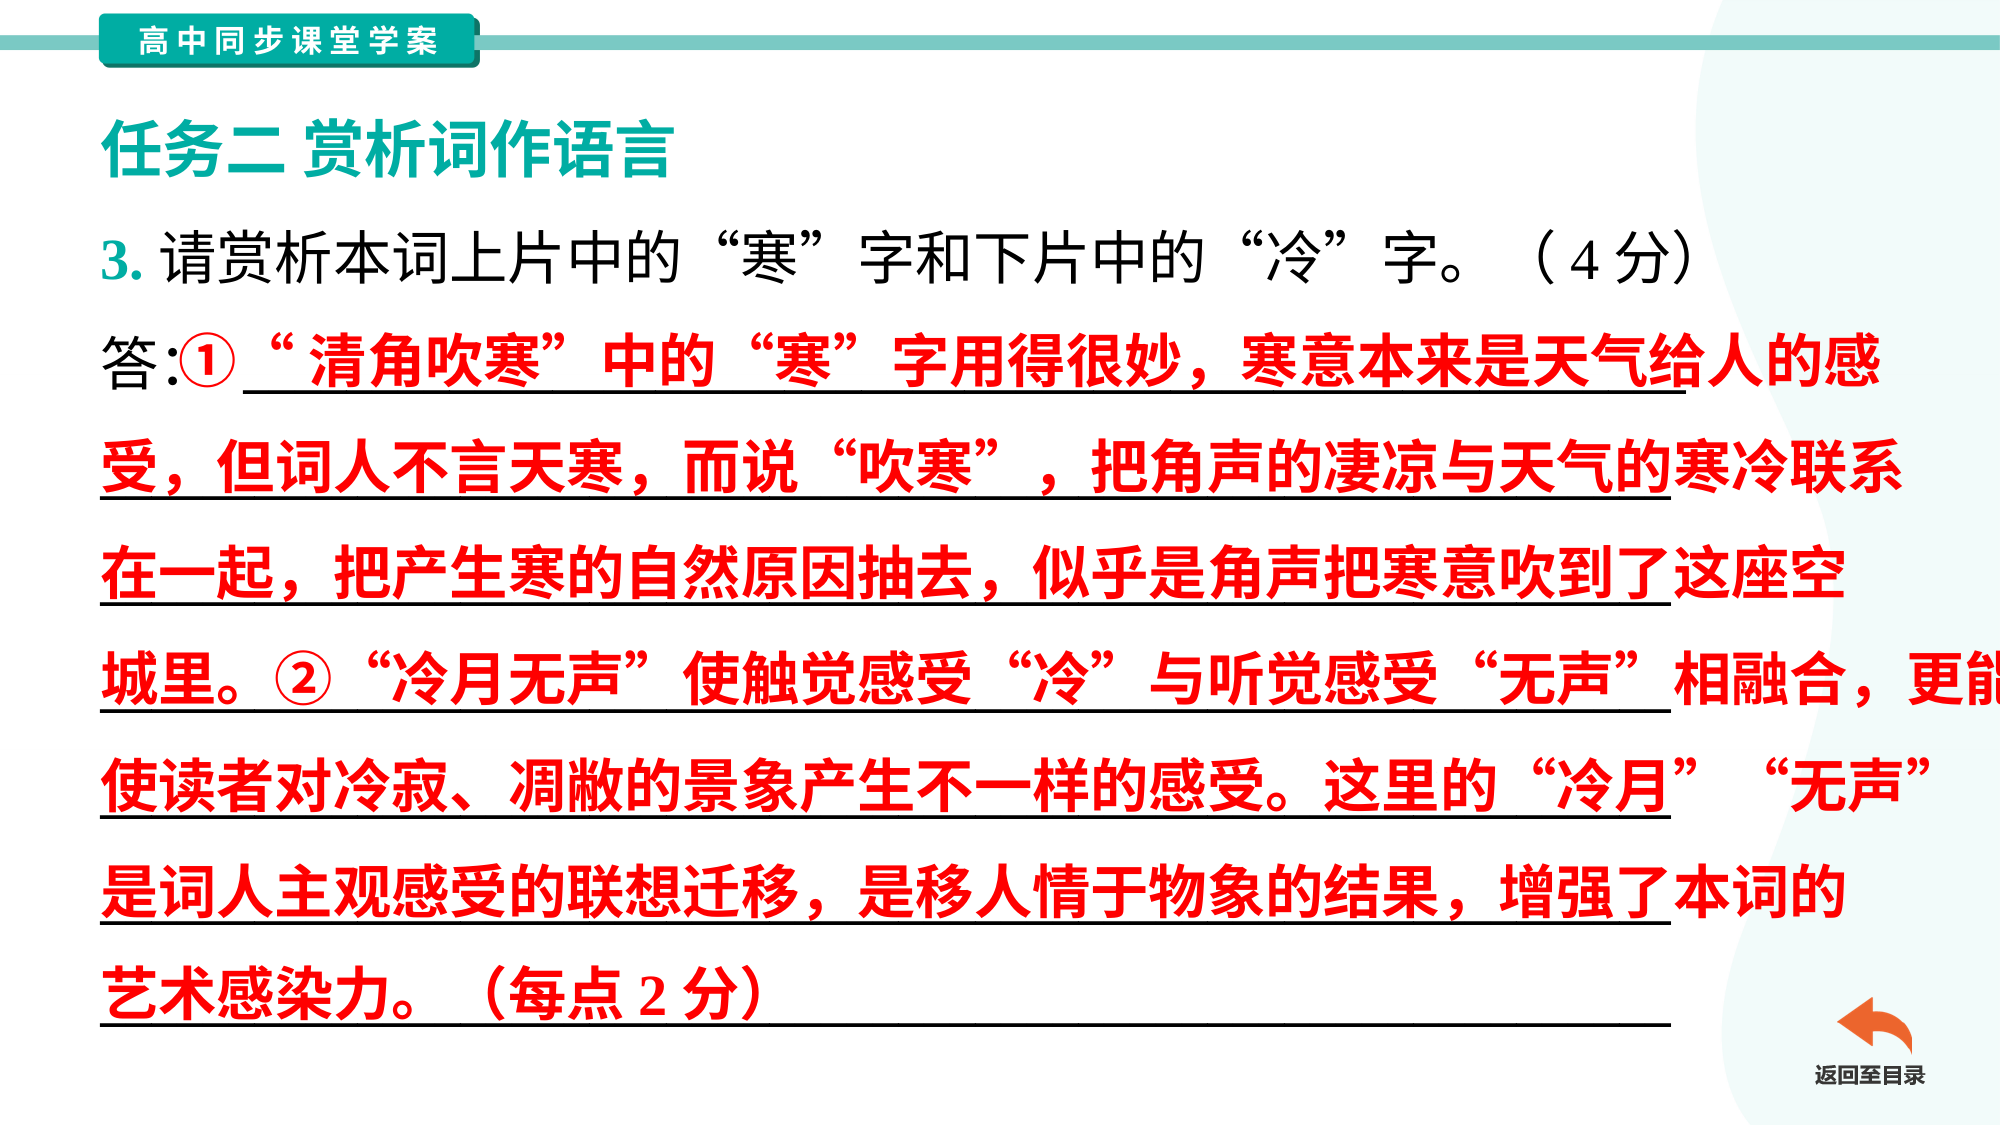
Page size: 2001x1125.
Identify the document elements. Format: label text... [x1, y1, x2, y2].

text_box ①“清角吹寒”中的“寒”字用得很妙，寒意本来是天气给人的感 受，但词人不言天寒，而说“吹寒”，把角声的凄凉与天气的寒冷联系 在一起，把产生寒的自然原因抽去，似乎是角声把寒意吹到了这座空 城里。②“冷月无声”使触觉感受“冷”与听觉感受“无声”相融合，更能 使读者对冷寂、凋敝的景象产生不一样的感受。这里的“冷月”“无声” 是词人主观感受的联想迁移，是移人情于物象的结果，增强了本词的 艺术感染力。（每点2分） [100, 287, 1899, 1016]
text_box 任务二 赏析词作语言 [100, 76, 1899, 184]
picture [0, 0, 2000, 1125]
text_box 3.请赏析本词上片中的“寒”字和下片中的“冷”字。（4分） 答： ________________________________________________________ _____________________________________________________________ _____________________________________________________________ _____________________________________________________________ _____________________________________________________________ _____________________________________________________________ _____________________________________________________________ [100, 184, 1899, 287]
